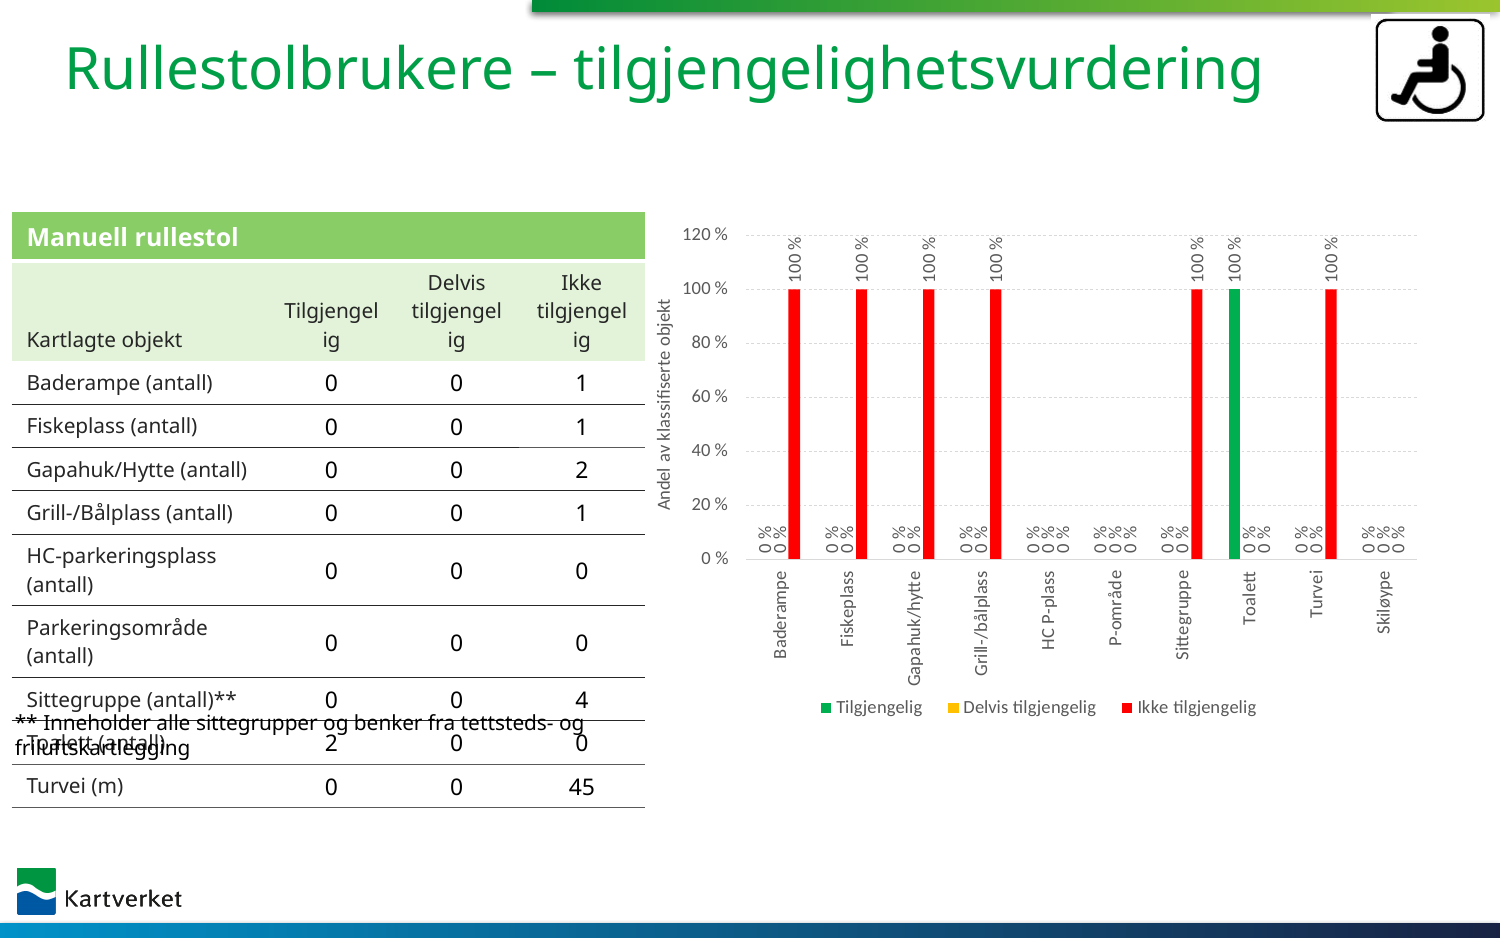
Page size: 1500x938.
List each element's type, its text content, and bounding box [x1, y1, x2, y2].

table_cell Gapahuk/Hytte (antall) [12, 448, 269, 490]
table_cell 0 [269, 491, 394, 534]
table_header Manuell rullestol [12, 212, 645, 259]
table_cell Parkeringsområde (antall) [12, 606, 269, 677]
table_cell 1 [519, 405, 638, 447]
text_box ** Inneholder alle sittegrupper og benker fra tettsteds- og friluftskartlegging [0, 702, 745, 768]
table_cell 0 [519, 606, 638, 677]
table_cell 0 [269, 405, 394, 447]
table_cell 0 [394, 606, 519, 677]
table_cell 0 [269, 535, 394, 605]
table_cell 0 [394, 405, 519, 447]
table_cell 0 [269, 361, 394, 404]
text_box Rullestolbrukere – tilgjengelighetsvurdering [49, 12, 1372, 109]
picture [1371, 13, 1491, 127]
table_cell 0 [269, 448, 394, 490]
table_cell Grill-/Bålplass (antall) [12, 491, 269, 534]
table_cell 0 [269, 768, 394, 807]
table_cell Turvei (m) [12, 768, 269, 807]
table_cell 0 [394, 491, 519, 534]
table_cell Kartlagte objekt [12, 263, 269, 361]
table_cell 1 [519, 361, 638, 404]
table_cell Sittegruppe (antall)** [12, 678, 269, 702]
table_cell 0 [394, 361, 519, 404]
table_cell 0 [394, 535, 519, 605]
table_cell 0 [394, 448, 519, 490]
table_cell 2 [519, 448, 638, 490]
table_cell 0 [394, 768, 519, 807]
table_cell 0 [519, 535, 638, 605]
table_cell 0 [269, 678, 394, 702]
table_cell Tilgjengelig [269, 263, 394, 361]
table_cell Fiskeplass (antall) [12, 405, 269, 447]
table_cell HC-parkeringsplass (antall) [12, 535, 269, 605]
table_cell 0 [394, 678, 519, 702]
table_cell Baderampe (antall) [12, 361, 269, 404]
table_cell Ikke tilgjengelig [519, 263, 638, 361]
picture [643, 218, 1427, 728]
table_cell 4 [519, 678, 638, 702]
table_cell 1 [519, 491, 638, 534]
table_cell 0 [269, 606, 394, 677]
table_cell Delvis tilgjengelig [394, 263, 519, 361]
table_cell 45 [519, 768, 645, 807]
